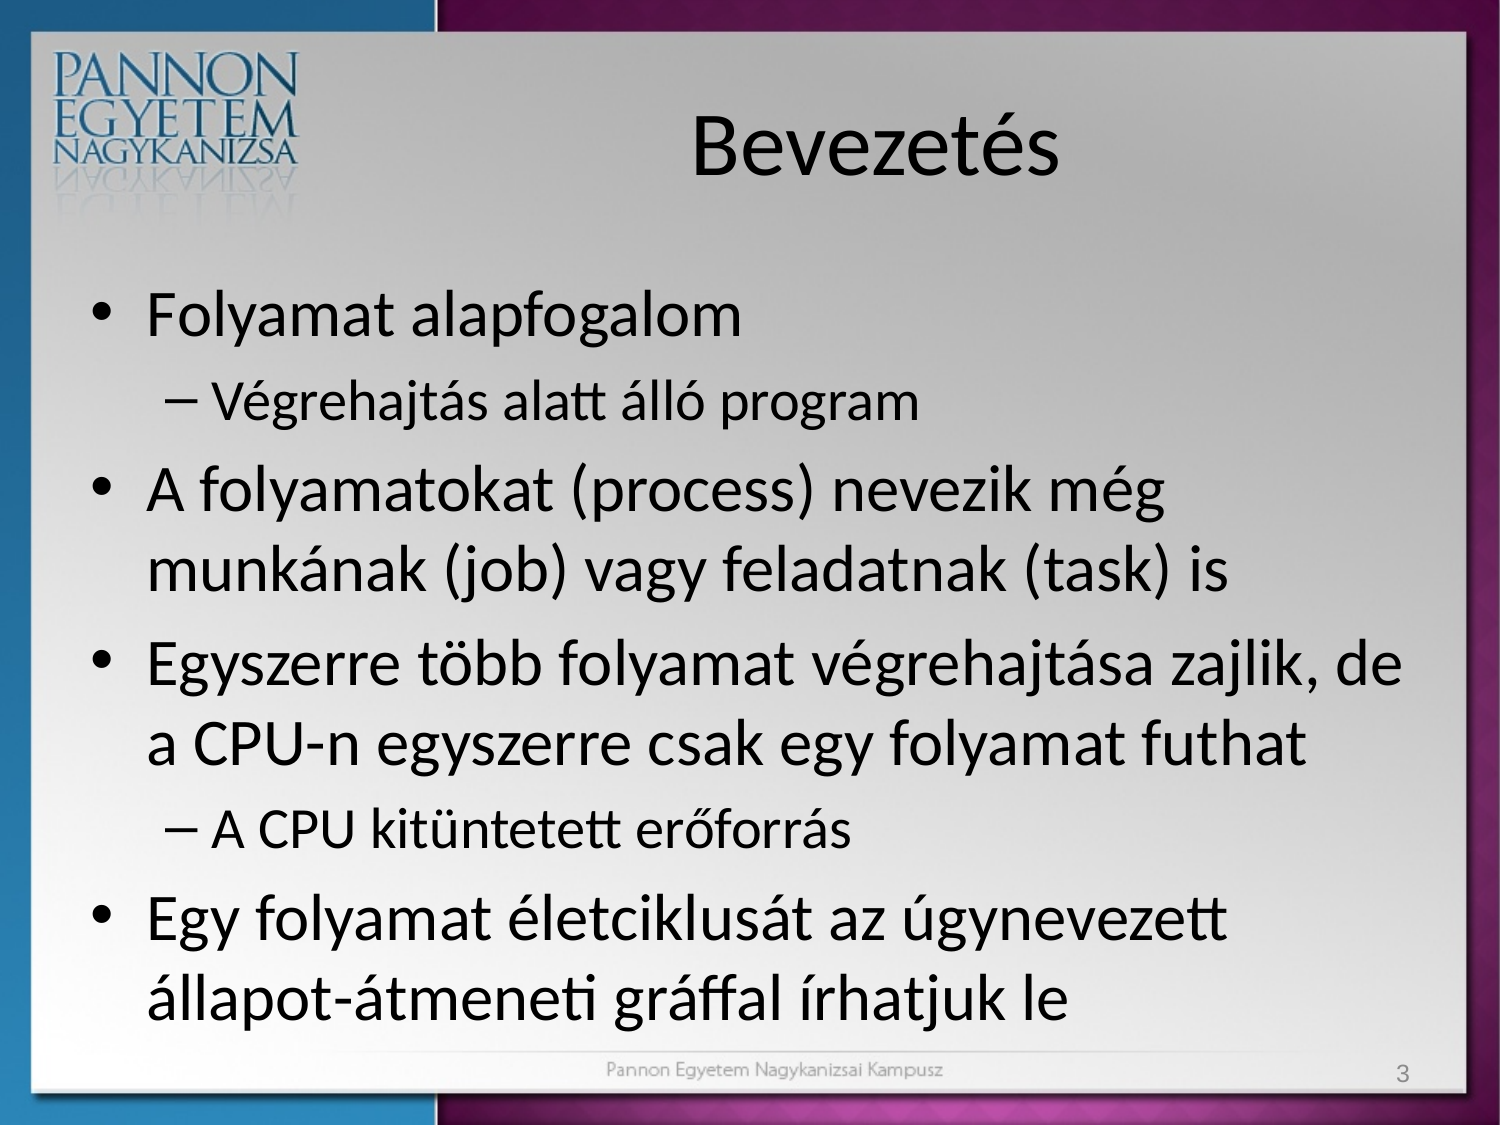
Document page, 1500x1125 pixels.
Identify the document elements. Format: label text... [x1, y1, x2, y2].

picture [0, 0, 1500, 1125]
slide_number 3 [1074, 1042, 1425, 1103]
title Bevezetés [328, 45, 1425, 233]
list Folyamat alapfogalom Végrehajtás alatt álló program A folyamatokat (process) nevezik még munkának (job) vagy feladatnak (task) is Egyszerre több folyamat végrehajtása zajlik, de a CPU-n egyszerre csak egy folyamat futhat A CPU kitüntetett erőforrás Egy folyamat életciklusát az úgynevezett állapot-átmeneti gráffal írhatjuk le [75, 262, 1425, 1080]
